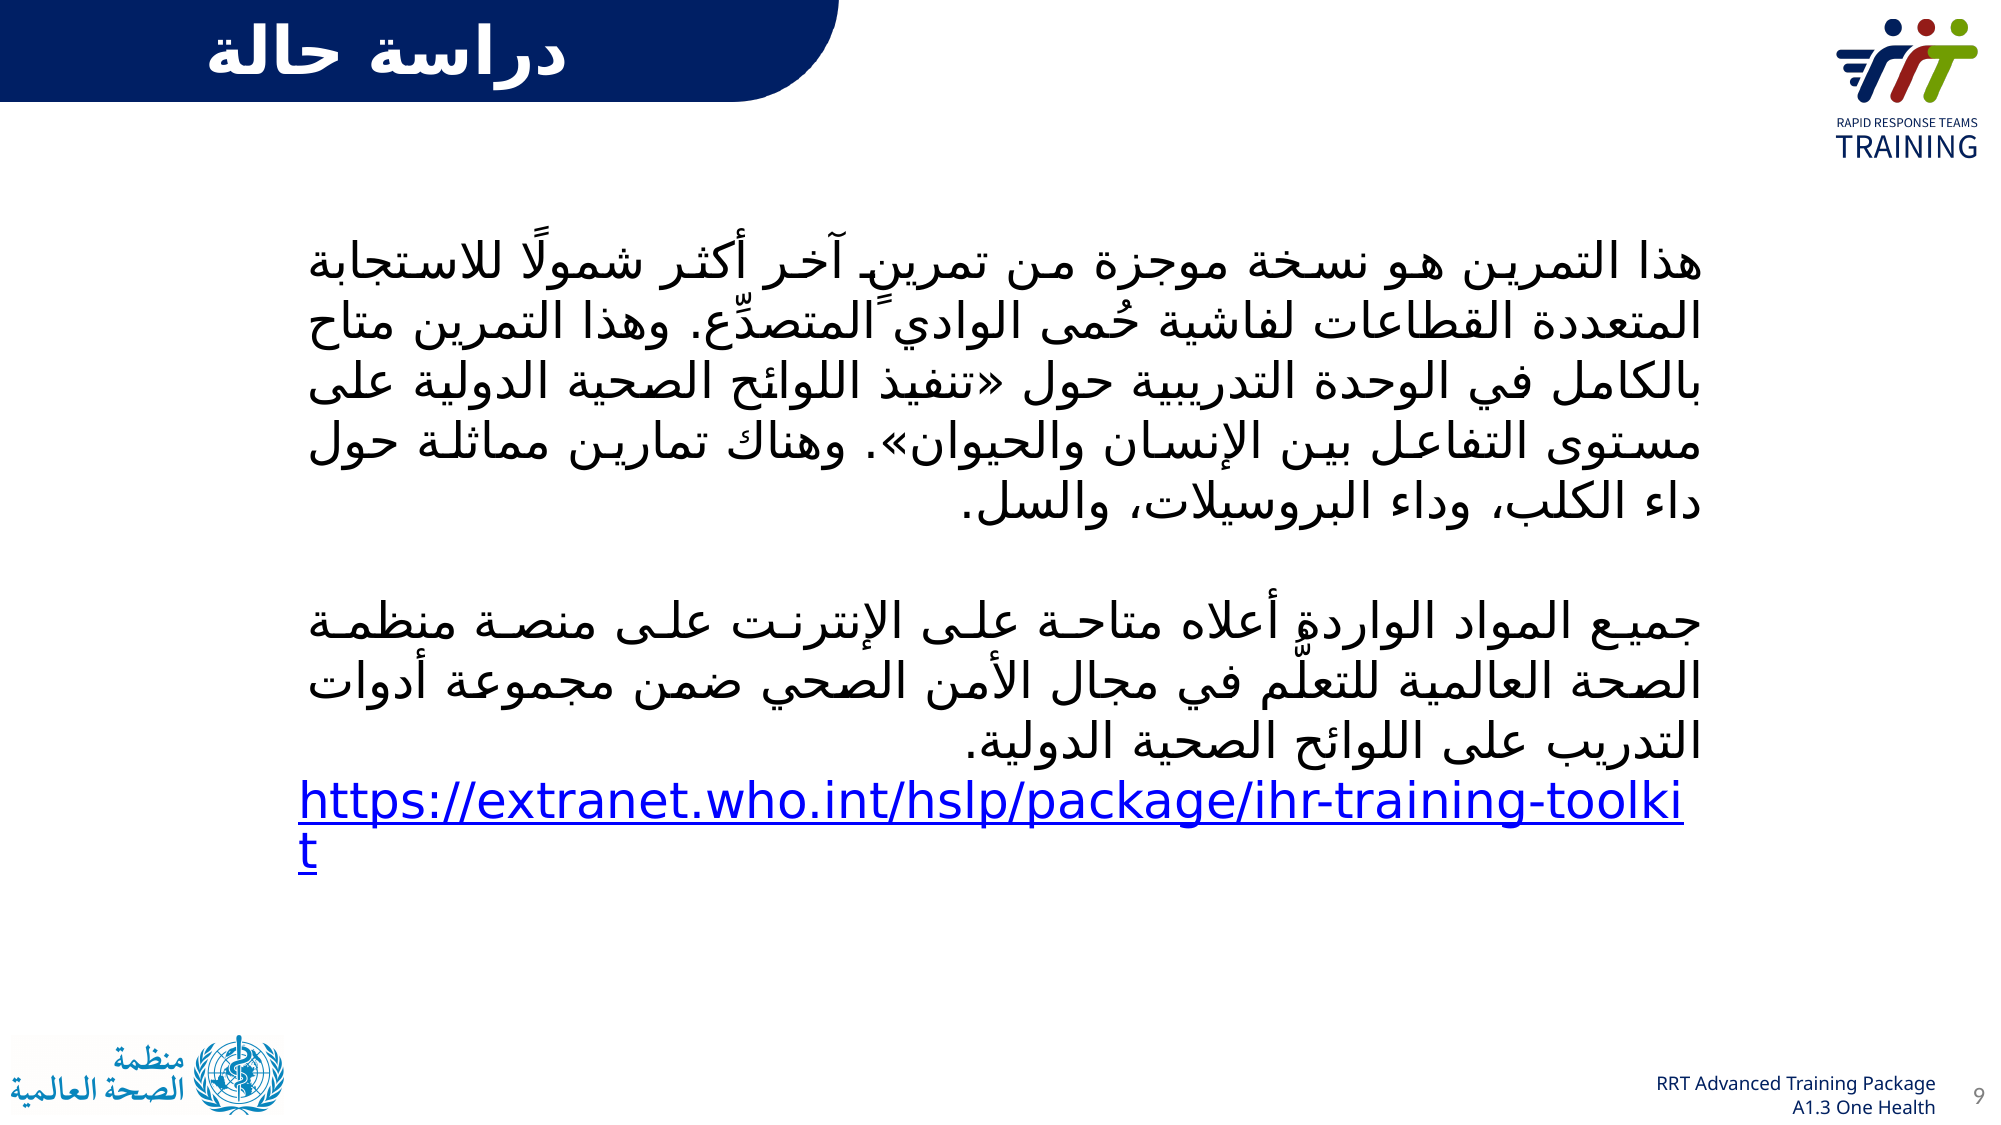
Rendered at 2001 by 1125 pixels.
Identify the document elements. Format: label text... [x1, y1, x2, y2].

picture [1835, 19, 1978, 167]
text_box هذا التمرين هو نسخة موجزة من تمرينٍ آخر أكثر شمولًا للاستجابة المتعددة القطاعات لفاشية حُمى الوادي المتصدِّع. وهذا التمرين متاح بالكامل في الوحدة التدريبية حول «تنفيذ اللوائح الصحية الدولية على مستوى التفاعل بين الإنسان والحيوان». وهناك تمارين مماثلة حول داء الكلب، وداء البروسيلات، والسل. جميع المواد الواردة أعلاه متاحة على الإنترنت على منصة منظمة الصحة العالمية للتعلُّم في مجال الأمن الصحي ضمن مجموعة أدوات التدريب على اللوائح الصحية الدولية. https://extranet.who.int/hslp/package/ihr-training-toolkit [299, 220, 1712, 956]
picture [241, 1050, 247, 1059]
picture [11, 1035, 284, 1115]
picture [0, 0, 839, 102]
text_box دراسة حالة [5, 9, 577, 96]
